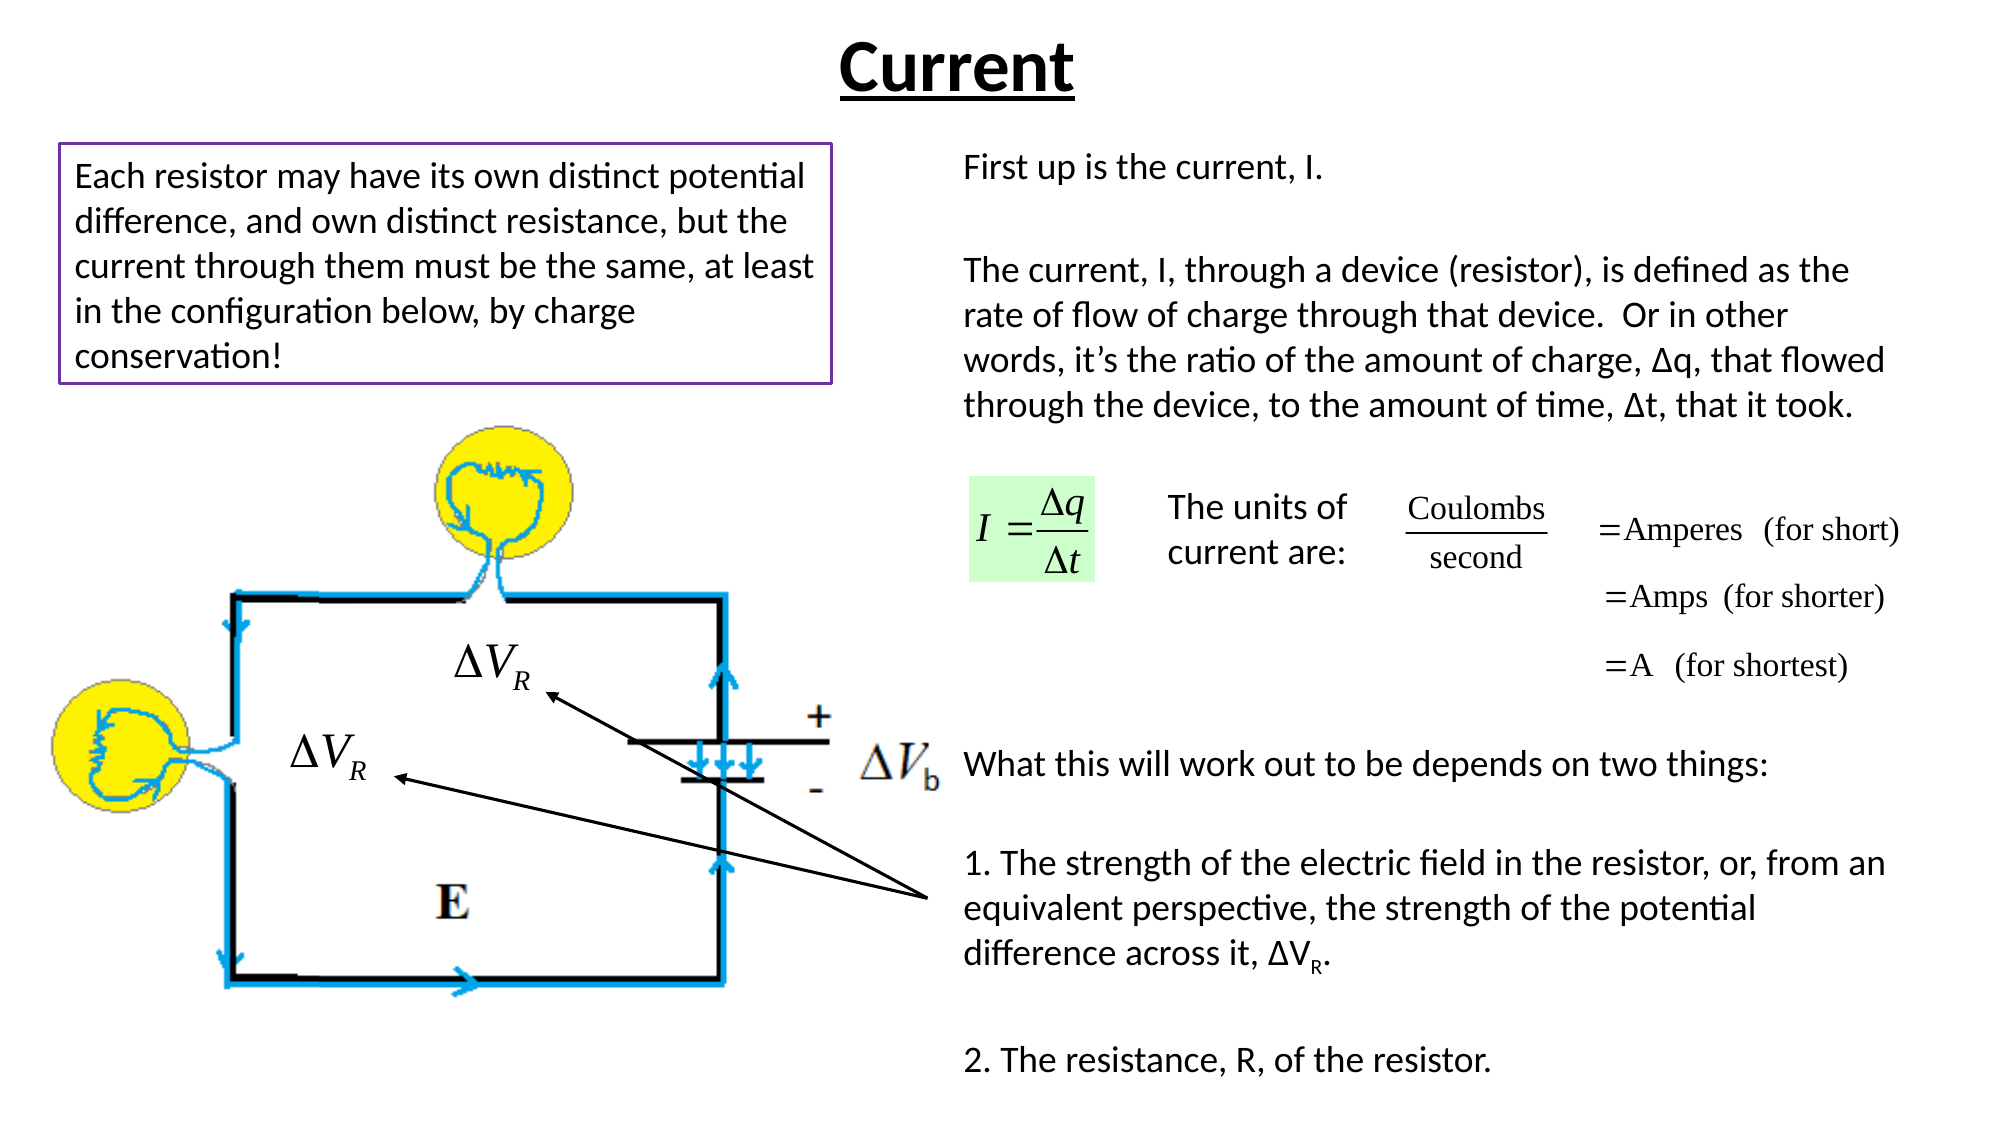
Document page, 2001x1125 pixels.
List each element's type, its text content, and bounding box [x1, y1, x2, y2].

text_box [0, 409, 1044, 1028]
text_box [445, 628, 541, 703]
text_box Current [825, 18, 1122, 131]
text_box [968, 476, 1095, 583]
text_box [1597, 576, 1892, 621]
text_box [1597, 645, 1856, 691]
text_box The units of current are: [1152, 474, 1410, 580]
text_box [393, 776, 545, 899]
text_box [0, 559, 319, 1024]
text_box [282, 718, 378, 793]
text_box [1400, 488, 1555, 576]
text_box First up is the current, I. [948, 134, 1384, 195]
text_box The current, I, through a device (resistor), is defined as the rate of flow of charge through that device. Or in other words, it’s the ratio of the amount of charge, Δq, that flowed through the device, to the amount of time, Δt, that it took. [948, 237, 1912, 433]
text_box 2. The resistance, R, of the resistor. [948, 1027, 1688, 1088]
text_box Each resistor may have its own distinct potential difference, and own distinct resistance, but the current through them must be the same, at least in the configuration below, by charge conservation! [59, 143, 832, 384]
text_box What this will work out to be depends on two things: [1044, 731, 1912, 792]
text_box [1591, 509, 1906, 555]
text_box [545, 691, 928, 899]
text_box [349, 407, 600, 644]
text_box 1. The strength of the electric field in the resistor, or, from an equivalent perspective, the strength of the potential difference across it, ΔVR. [1044, 830, 1912, 987]
